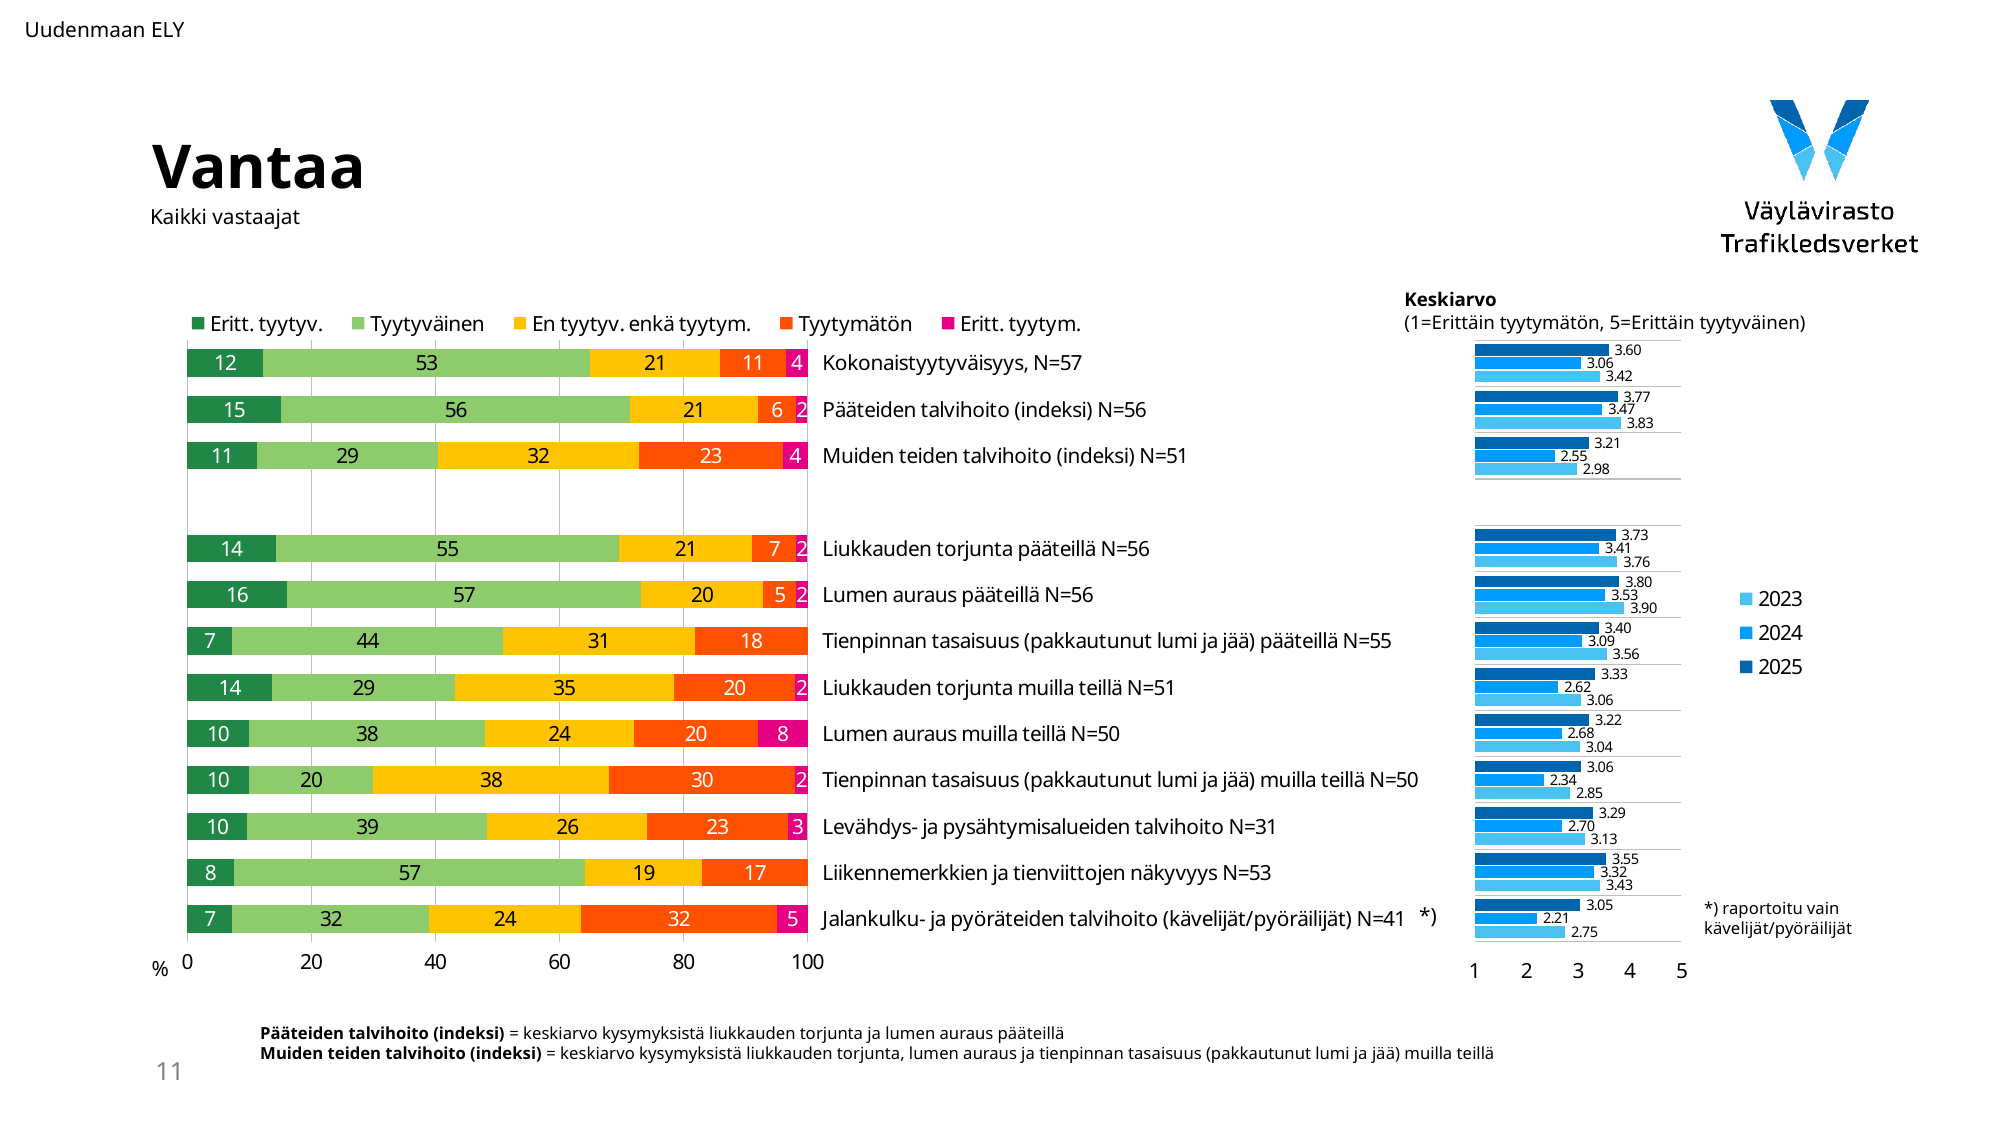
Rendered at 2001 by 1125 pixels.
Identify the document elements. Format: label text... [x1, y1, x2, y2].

text_box Kaikki vastaajat [135, 196, 315, 237]
picture [1682, 62, 1958, 292]
text_box Pääteiden talvihoito (indeksi) = keskiarvo kysymyksistä liukkauden torjunta ja lumen auraus pääteillä Muiden teiden talvihoito (indeksi) = keskiarvo kysymyksistä liukkauden torjunta, lumen auraus ja tienpinnan tasaisuus (pakkautunut lumi ja jää) muilla teillä [245, 1015, 1520, 1094]
footer [0, 1042, 675, 1103]
title Vantaa [137, 59, 1555, 278]
text_box % [136, 948, 184, 989]
text_box Uudenmaan ELY [9, 9, 200, 50]
text_box *) raportoitu vain kävelijät/pyöräilijät [1822, 890, 1868, 945]
chart [168, 281, 1822, 985]
text_box Keskiarvo (1=Erittäin tyytymätön, 5=Erittäin tyytyväinen) [1389, 280, 1826, 341]
